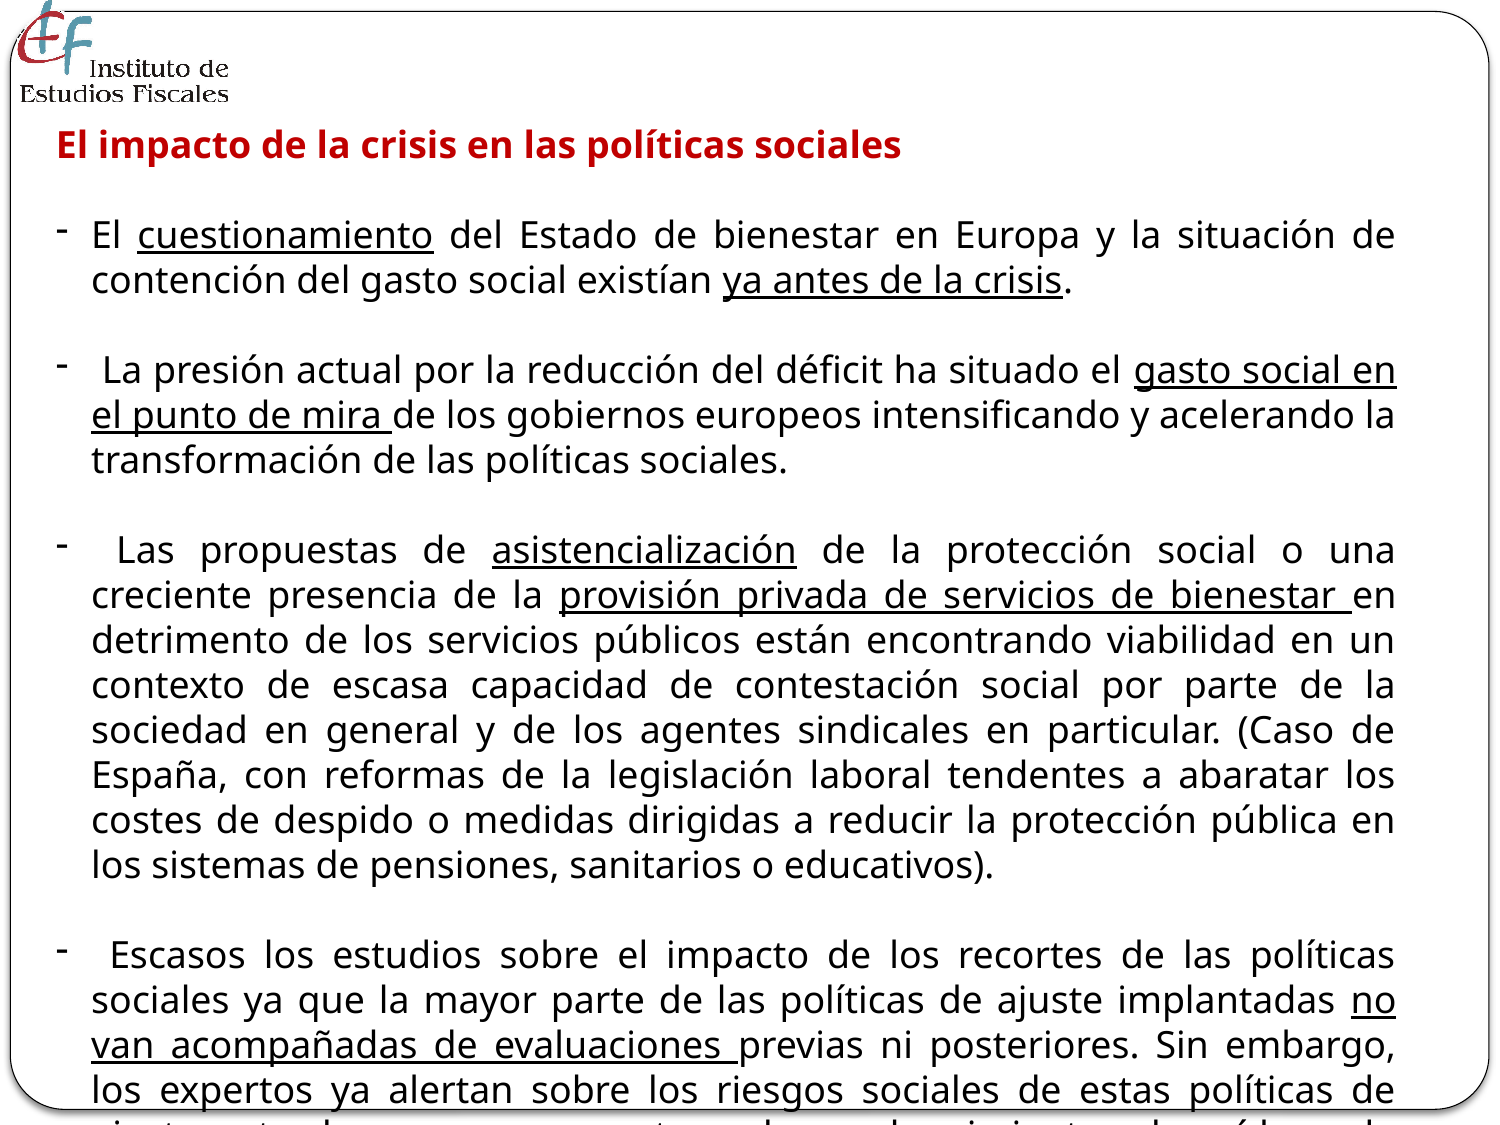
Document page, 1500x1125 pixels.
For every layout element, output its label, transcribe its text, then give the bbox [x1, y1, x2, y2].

picture [17, 0, 228, 102]
text_box El impacto de la crisis en las políticas sociales El cuestionamiento del Estado de bienestar en Europa y la situación de contención del gasto social existían ya antes de la crisis. La presión actual por la reducción del déficit ha situado el gasto social en el punto de mira de los gobiernos europeos intensificando y acelerando la transformación de las políticas sociales. Las propuestas de asistencialización de la protección social o una creciente presencia de la provisión privada de servicios de bienestar en detrimento de los servicios públicos están encontrando viabilidad en un contexto de escasa capacidad de contestación social por parte de la sociedad en general y de los agentes sindicales en particular. (Caso de España, con reformas de la legislación laboral tendentes a abaratar los costes de despido o medidas dirigidas a reducir la protección pública en los sistemas de pensiones, sanitarios o educativos). Escasos los estudios sobre el impacto de los recortes de las políticas sociales ya que la mayor parte de las políticas de ajuste implantadas no van acompañadas de evaluaciones previas ni posteriores. Sin embargo, los expertos ya alertan sobre los riesgos sociales de estas políticas de ajuste entre los que se encuentran el empobrecimiento y la caída en la exclusión de una parte de la población europea [41, 113, 1412, 1125]
